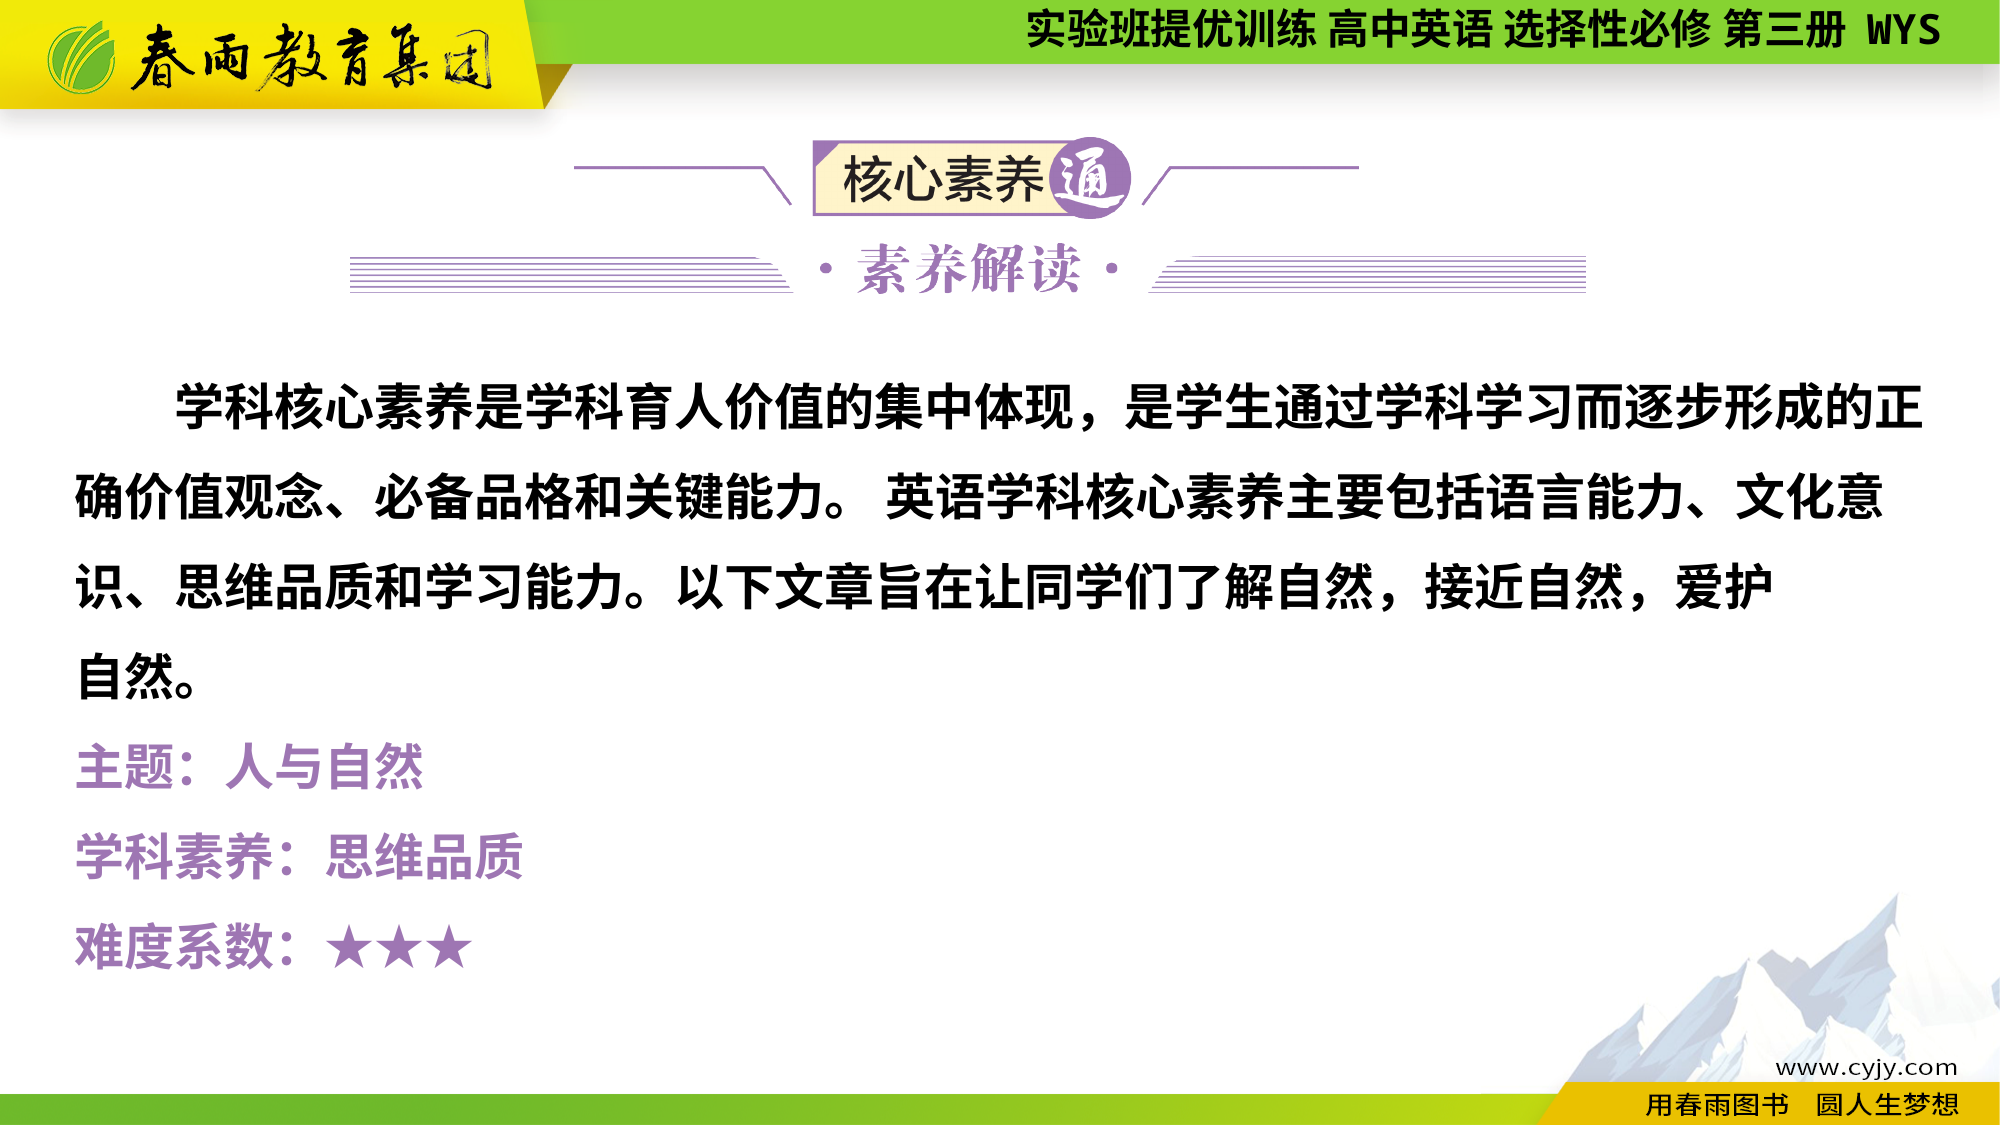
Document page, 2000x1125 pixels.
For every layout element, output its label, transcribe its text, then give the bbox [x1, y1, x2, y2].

picture [0, 0, 2000, 1125]
list 学科核心素养是学科育人价值的集中体现，是学生通过学科学习而逐步形成的正确价值观念、必备品格和关键能力。 英语学科核心素养主要包括语言能力、文化意识、思维品质和学习能力。以下文章旨在让同学们了解自然，接近自然，爱护 自然。 主题：人与自然 学科素养：思维品质 难度系数：★★★ [59, 338, 1944, 990]
